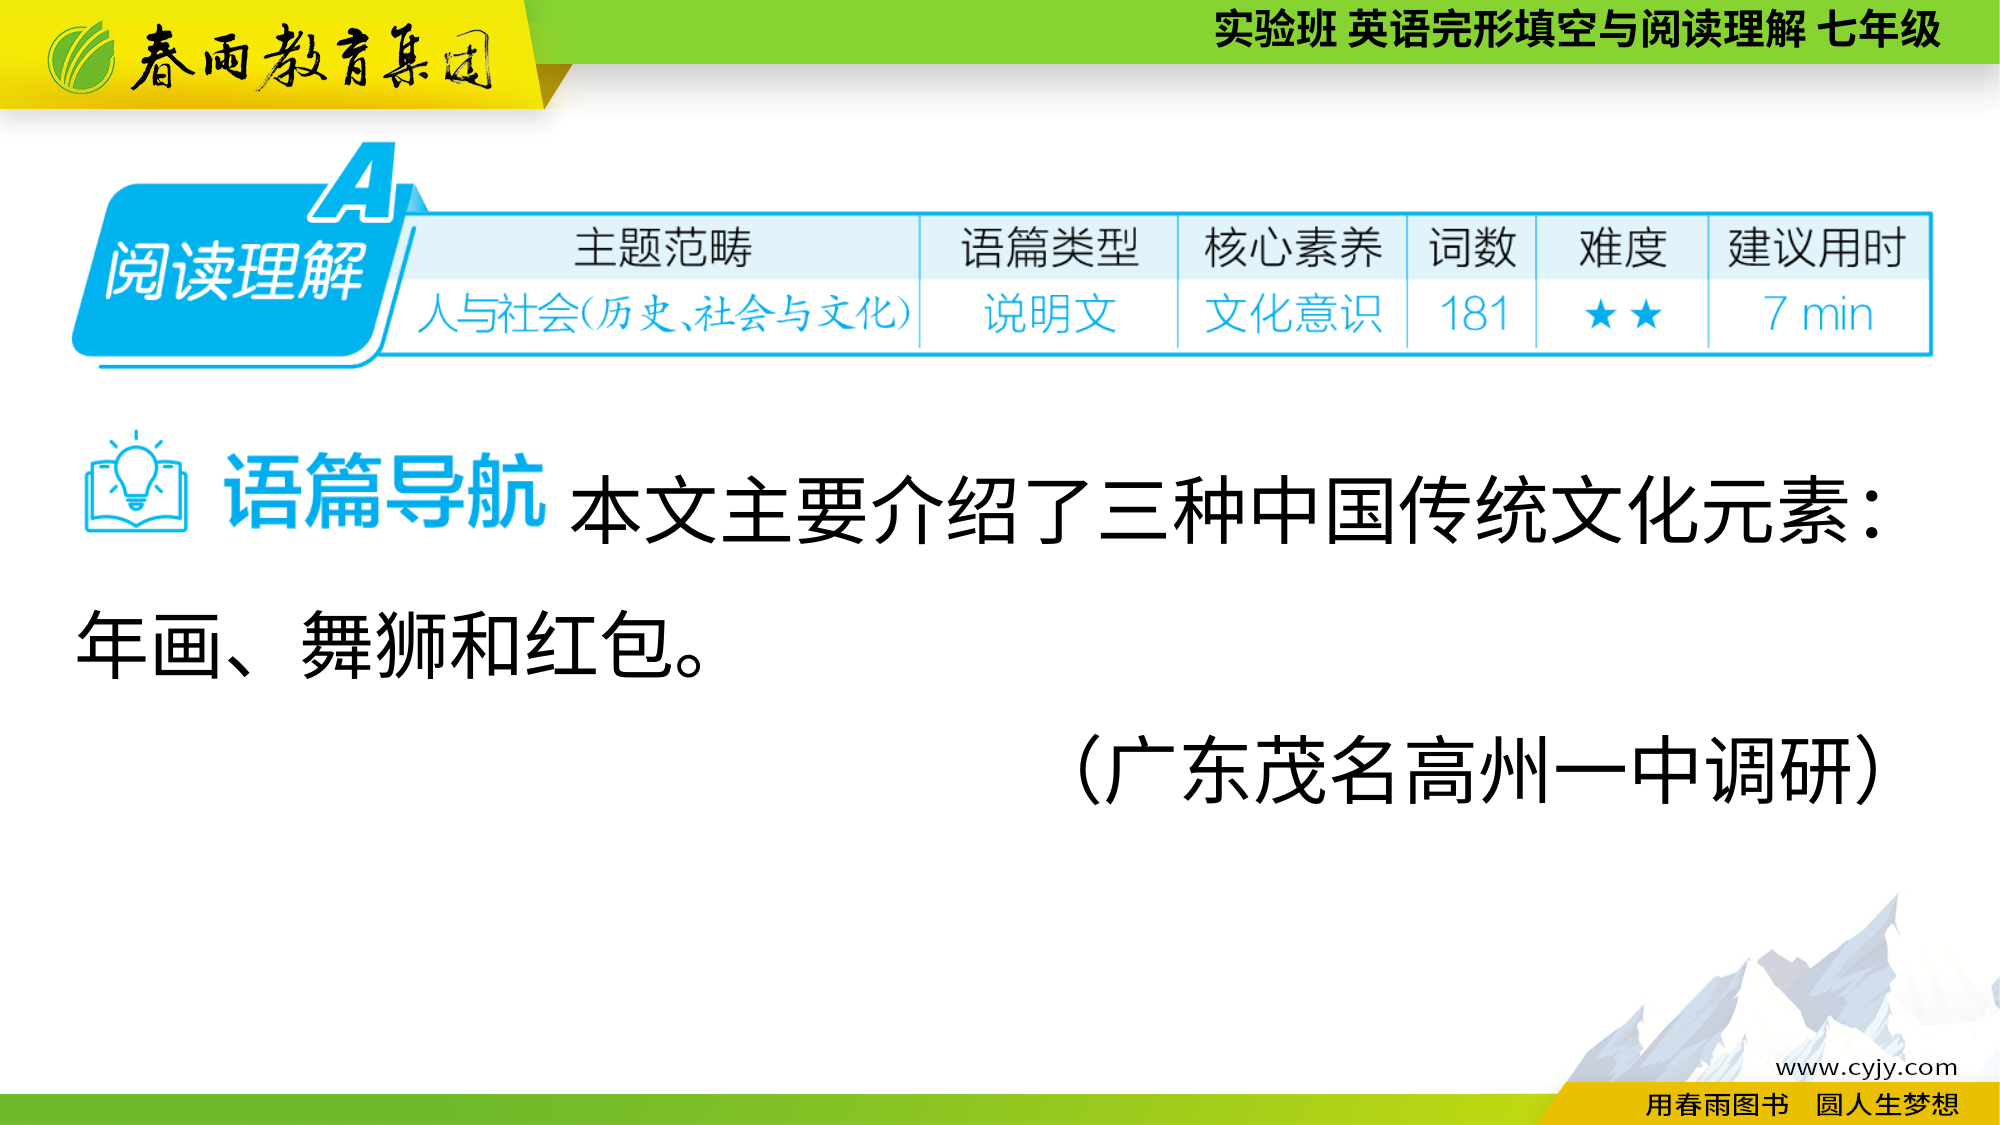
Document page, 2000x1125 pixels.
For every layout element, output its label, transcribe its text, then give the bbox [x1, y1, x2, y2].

picture [0, 0, 2000, 1125]
text_box （广东茂名高州一中调研） [940, 670, 1944, 821]
text_box 本文主要介绍了三种中国传统文化元素：年画、舞狮和红包。 [59, 410, 1944, 696]
